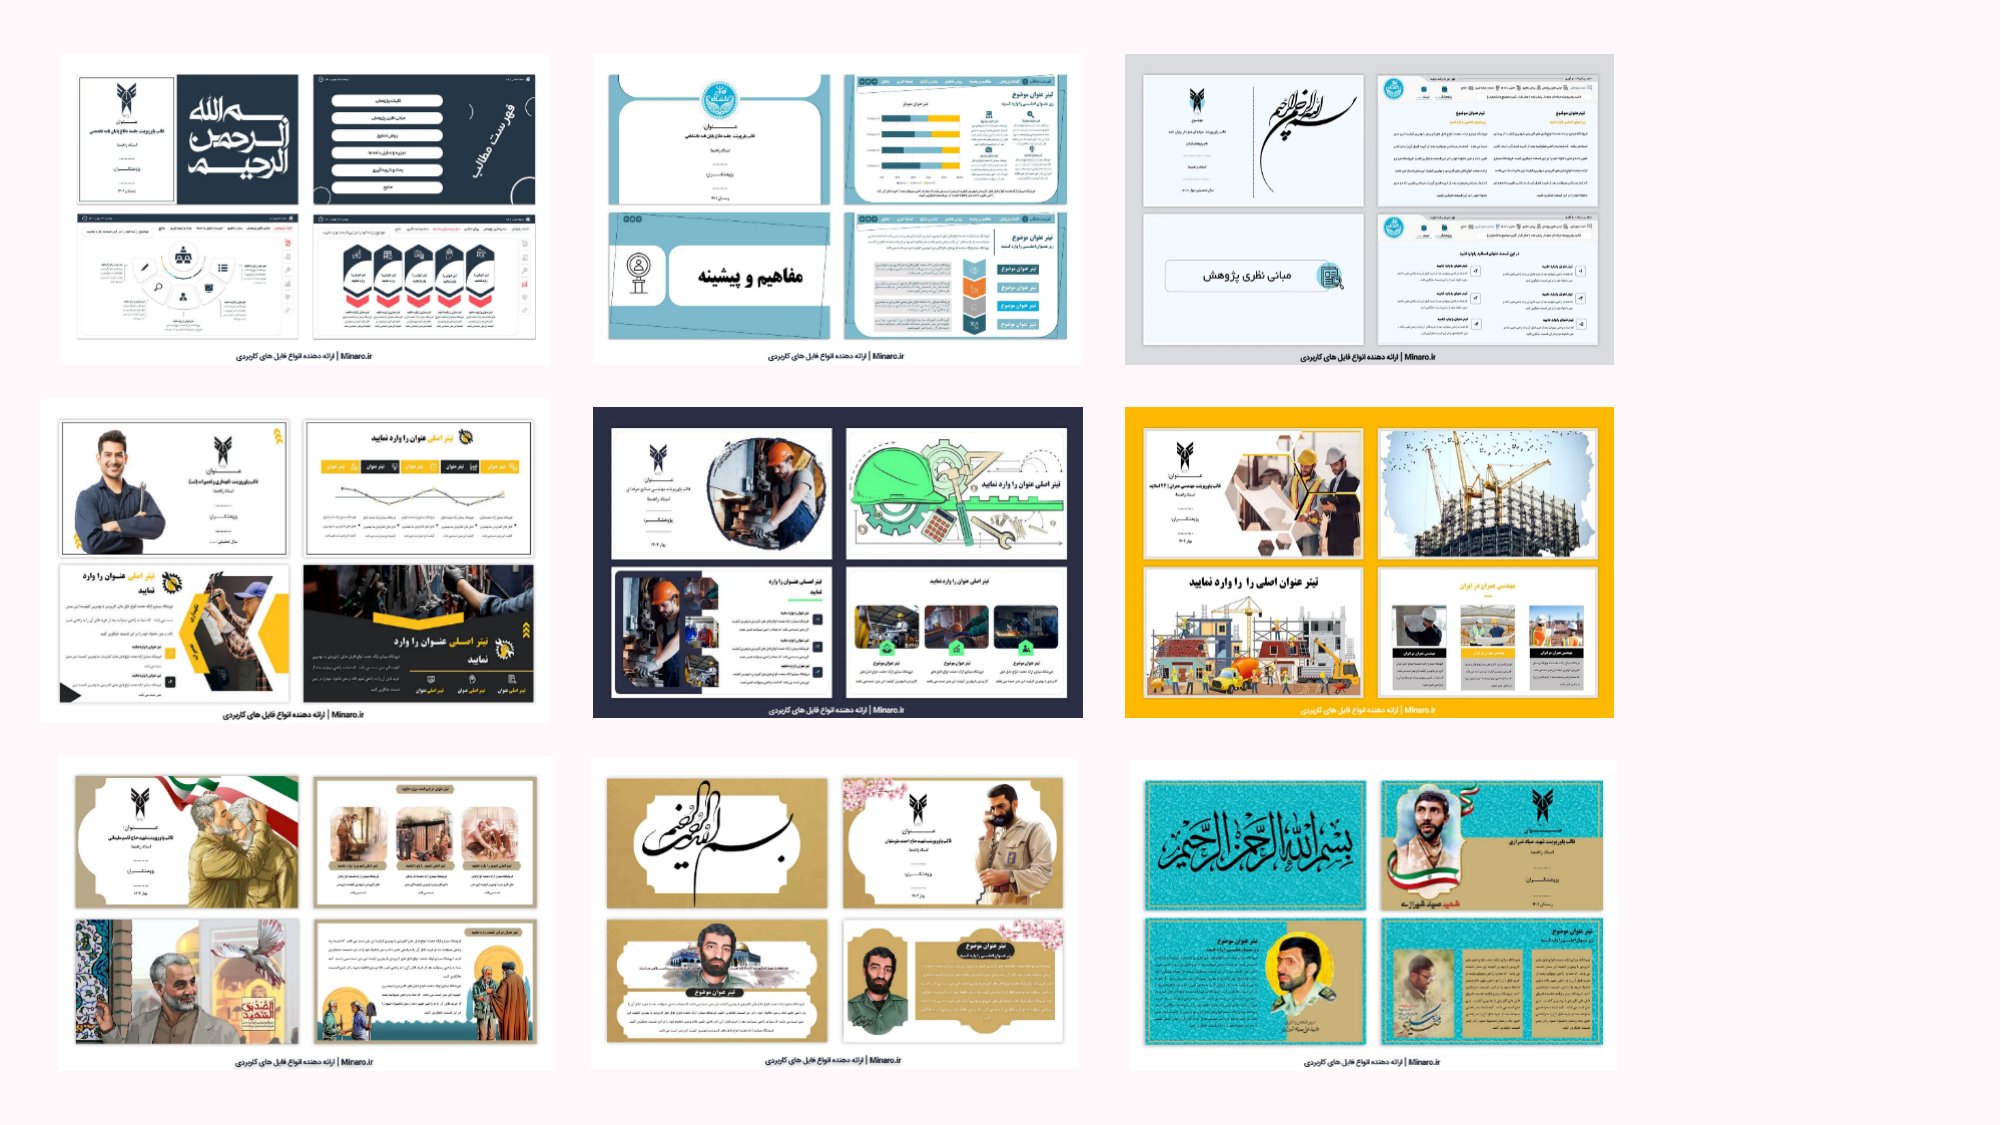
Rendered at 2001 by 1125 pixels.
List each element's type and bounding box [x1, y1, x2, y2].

picture [593, 407, 1083, 718]
picture [1125, 54, 1615, 365]
picture [593, 54, 1082, 365]
picture [590, 758, 1079, 1069]
picture [58, 756, 553, 1071]
picture [40, 398, 550, 723]
picture [1129, 760, 1618, 1071]
picture [1125, 407, 1614, 718]
picture [61, 54, 550, 365]
